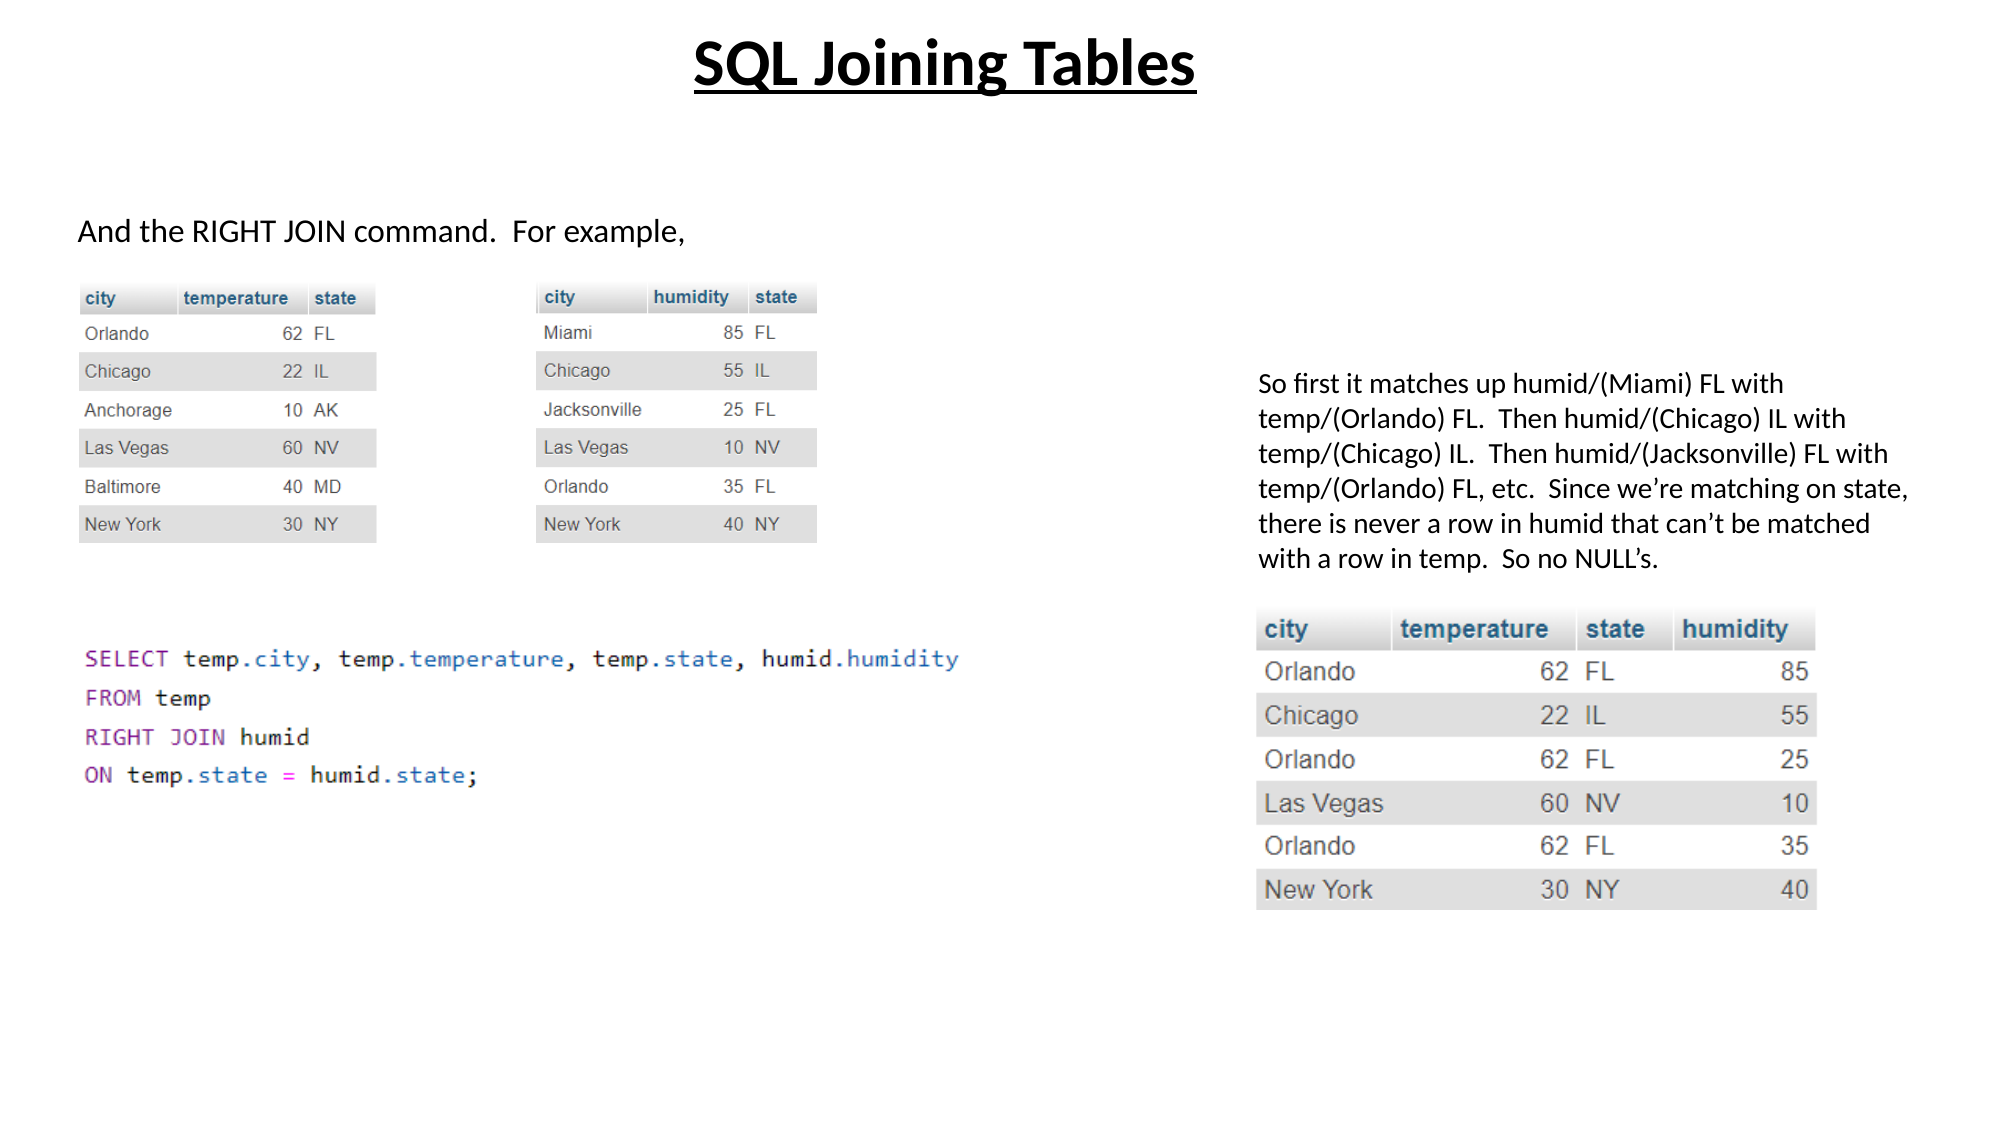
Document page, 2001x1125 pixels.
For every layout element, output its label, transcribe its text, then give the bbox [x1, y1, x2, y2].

picture [79, 640, 963, 797]
picture [79, 279, 381, 543]
text_box SQL Joining Tables [678, 11, 1212, 107]
picture [1255, 602, 1825, 910]
text_box So first it matches up humid/(Miami) FL with temp/(Orlando) FL. Then humid/(Chicago) IL with temp/(Chicago) IL. Then humid/(Jacksonville) FL with temp/(Orlando) FL, etc. Since we’re matching on state, there is never a row in humid that can’t be matched with a row in temp. So no NULL’s. [1243, 357, 1941, 582]
text_box And the RIGHT JOIN command. For example, [62, 201, 916, 257]
picture [536, 281, 817, 543]
